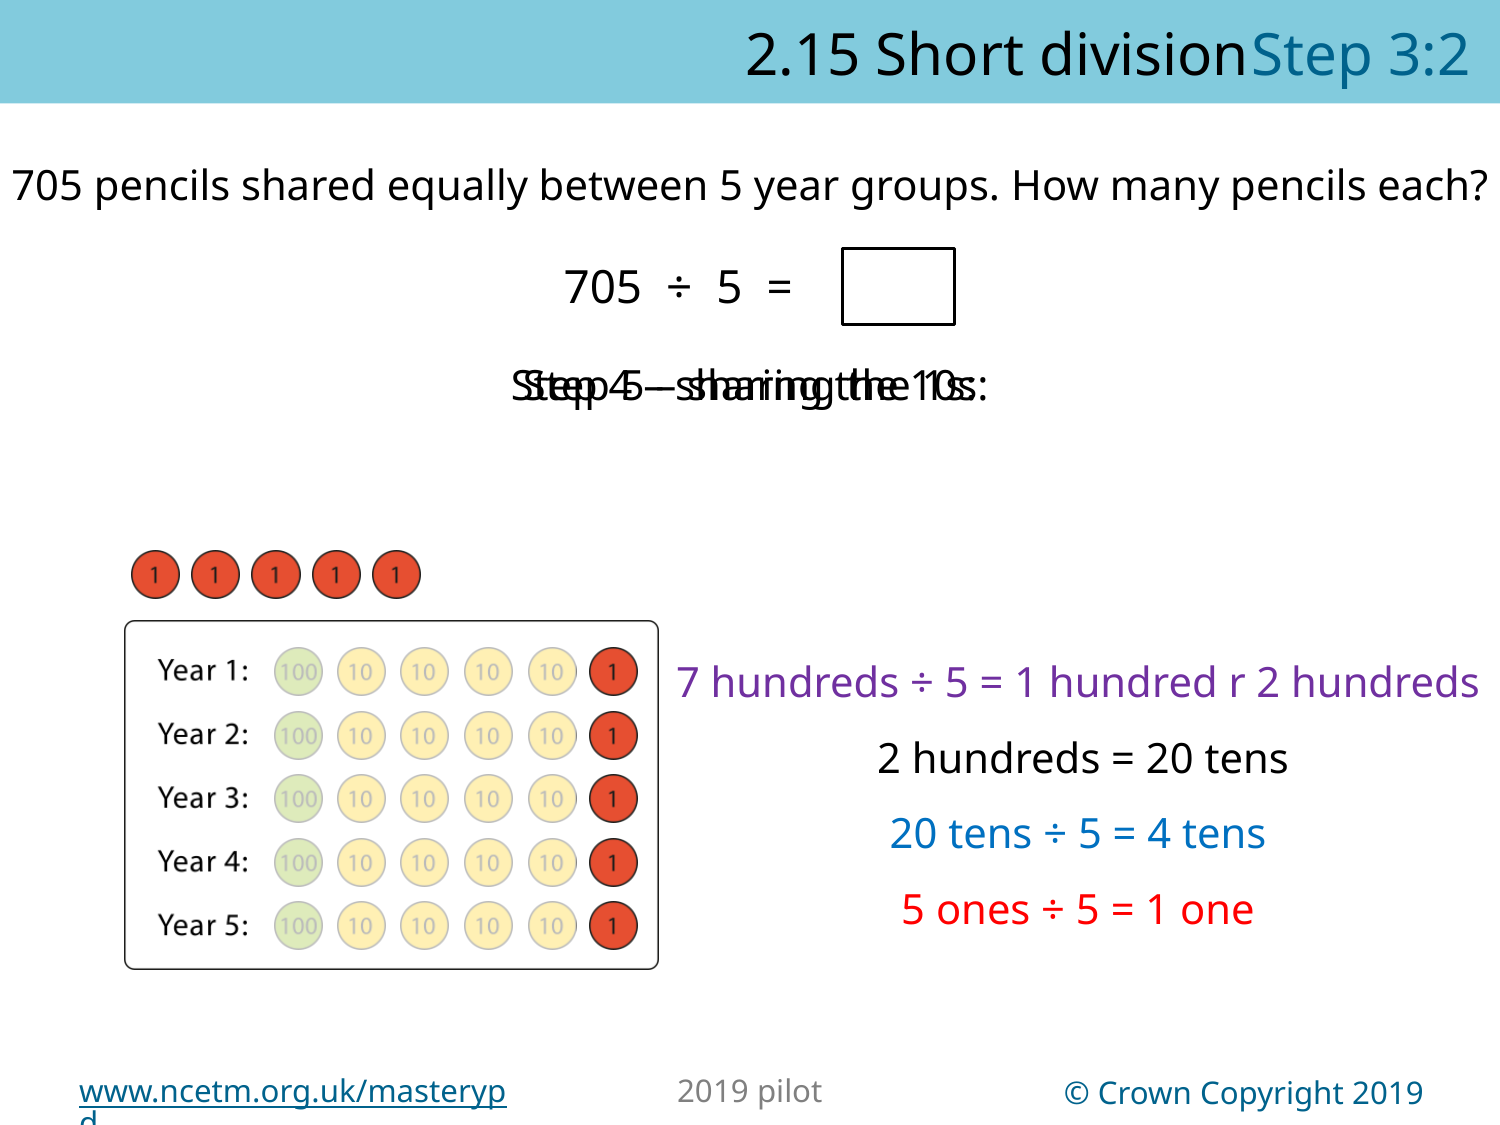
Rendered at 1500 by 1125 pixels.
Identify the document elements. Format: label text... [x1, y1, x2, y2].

text_box [842, 248, 955, 325]
text_box 2 hundreds = 20 tens [862, 724, 1304, 790]
text_box 5 ones ÷ 5 = 1 one [886, 875, 1270, 941]
text_box 705 pencils shared equally between 5 year groups. How many pencils each? [0, 150, 1500, 216]
text_box 705 ÷ 5 = [548, 250, 808, 321]
picture [251, 550, 301, 600]
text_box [528, 647, 577, 950]
picture [191, 550, 241, 600]
text_box 7 hundreds ÷ 5 = 1 hundred r 2 hundreds [663, 648, 1496, 714]
picture [131, 550, 180, 600]
picture [123, 620, 659, 970]
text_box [464, 647, 513, 950]
list 2.15 Short division Step 3:2 [0, 0, 1500, 104]
text_box Step 4 – sharing the 10s: [495, 351, 1004, 417]
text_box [336, 647, 386, 950]
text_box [274, 647, 324, 950]
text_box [400, 647, 450, 950]
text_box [589, 647, 639, 950]
picture [311, 550, 361, 600]
text_box 20 tens ÷ 5 = 4 tens [874, 799, 1282, 865]
picture [372, 550, 421, 600]
